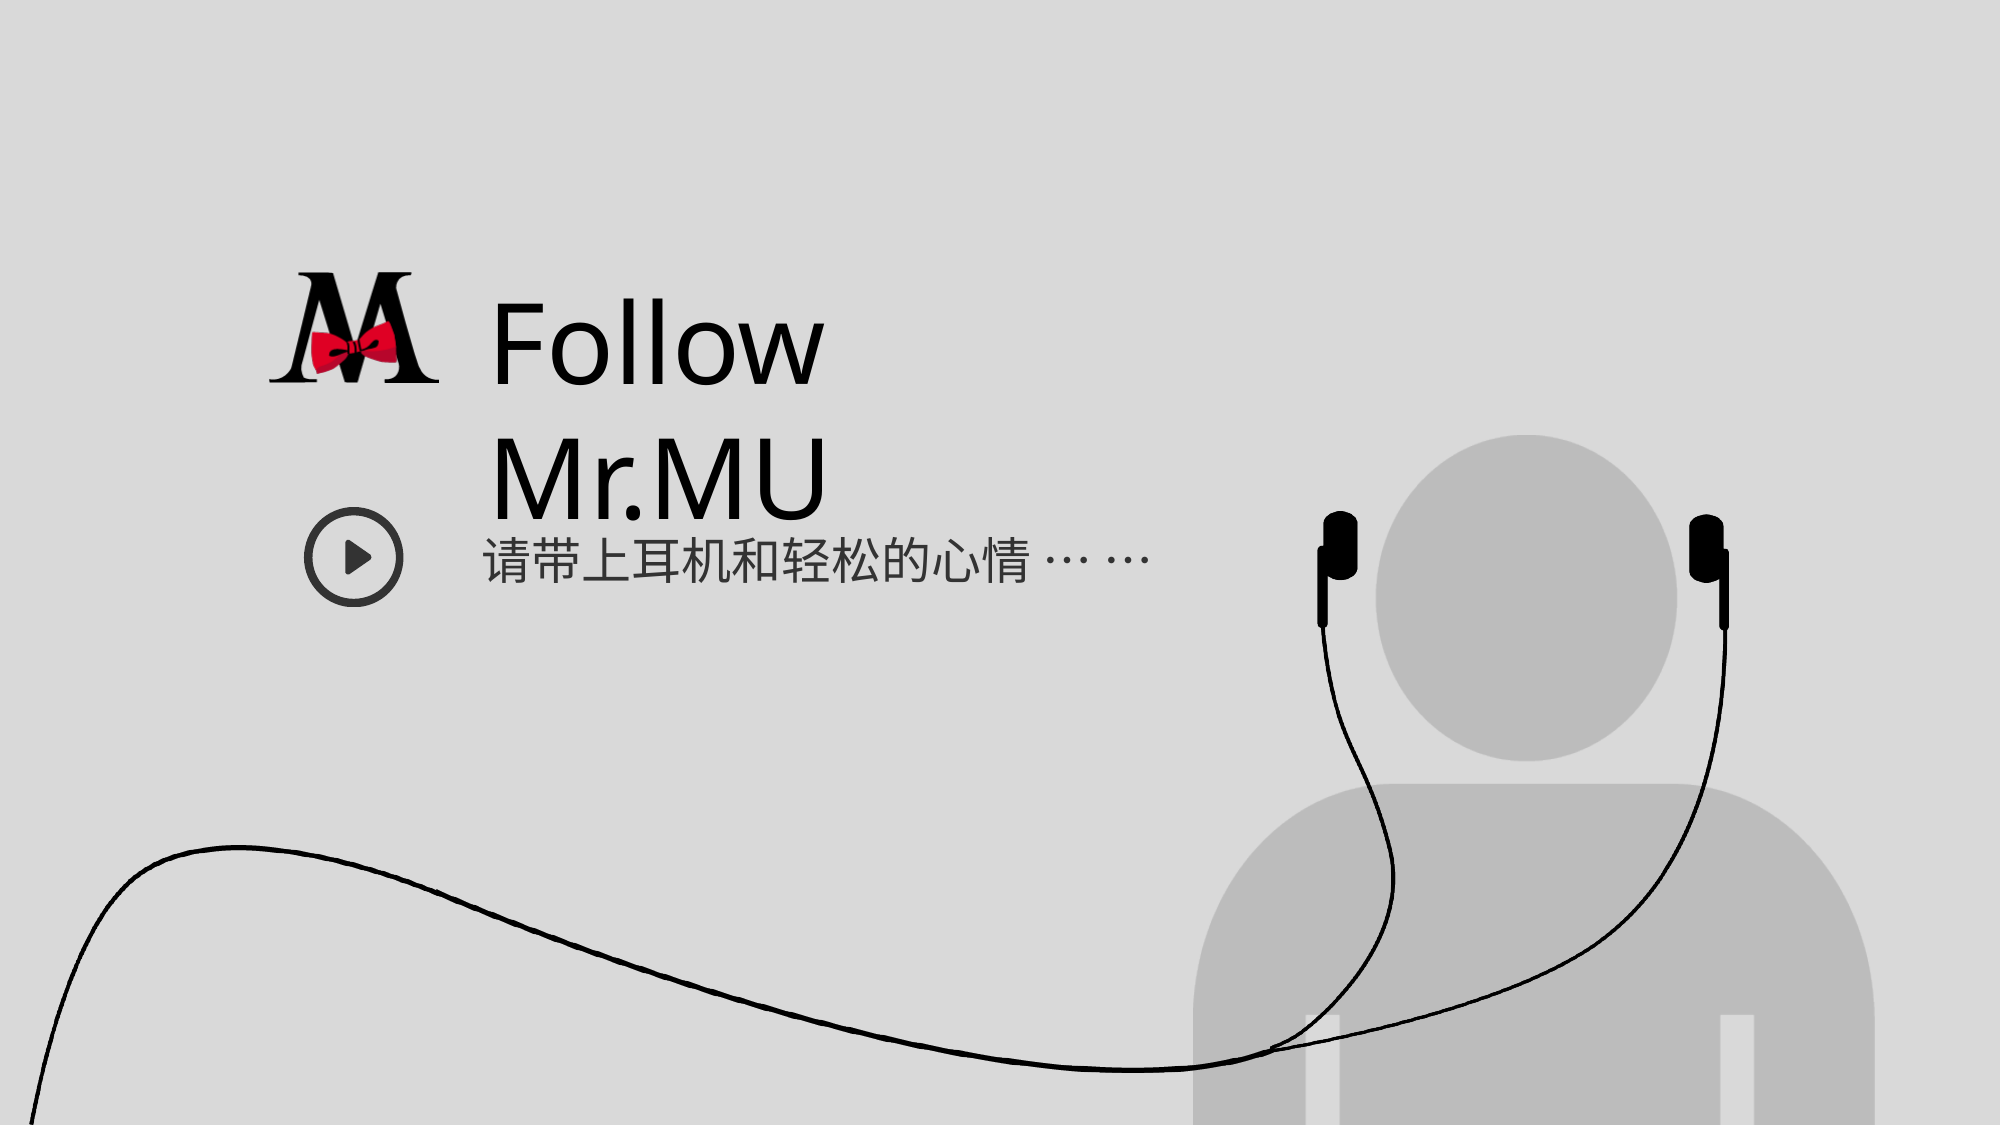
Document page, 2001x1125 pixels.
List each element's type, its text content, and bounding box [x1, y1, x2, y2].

picture [302, 507, 405, 607]
text_box 请带上耳机和轻松的心情 … … [466, 522, 1193, 597]
picture [29, 435, 1875, 1125]
picture [269, 272, 439, 383]
text_box Follow Mr.MU [473, 264, 1165, 549]
